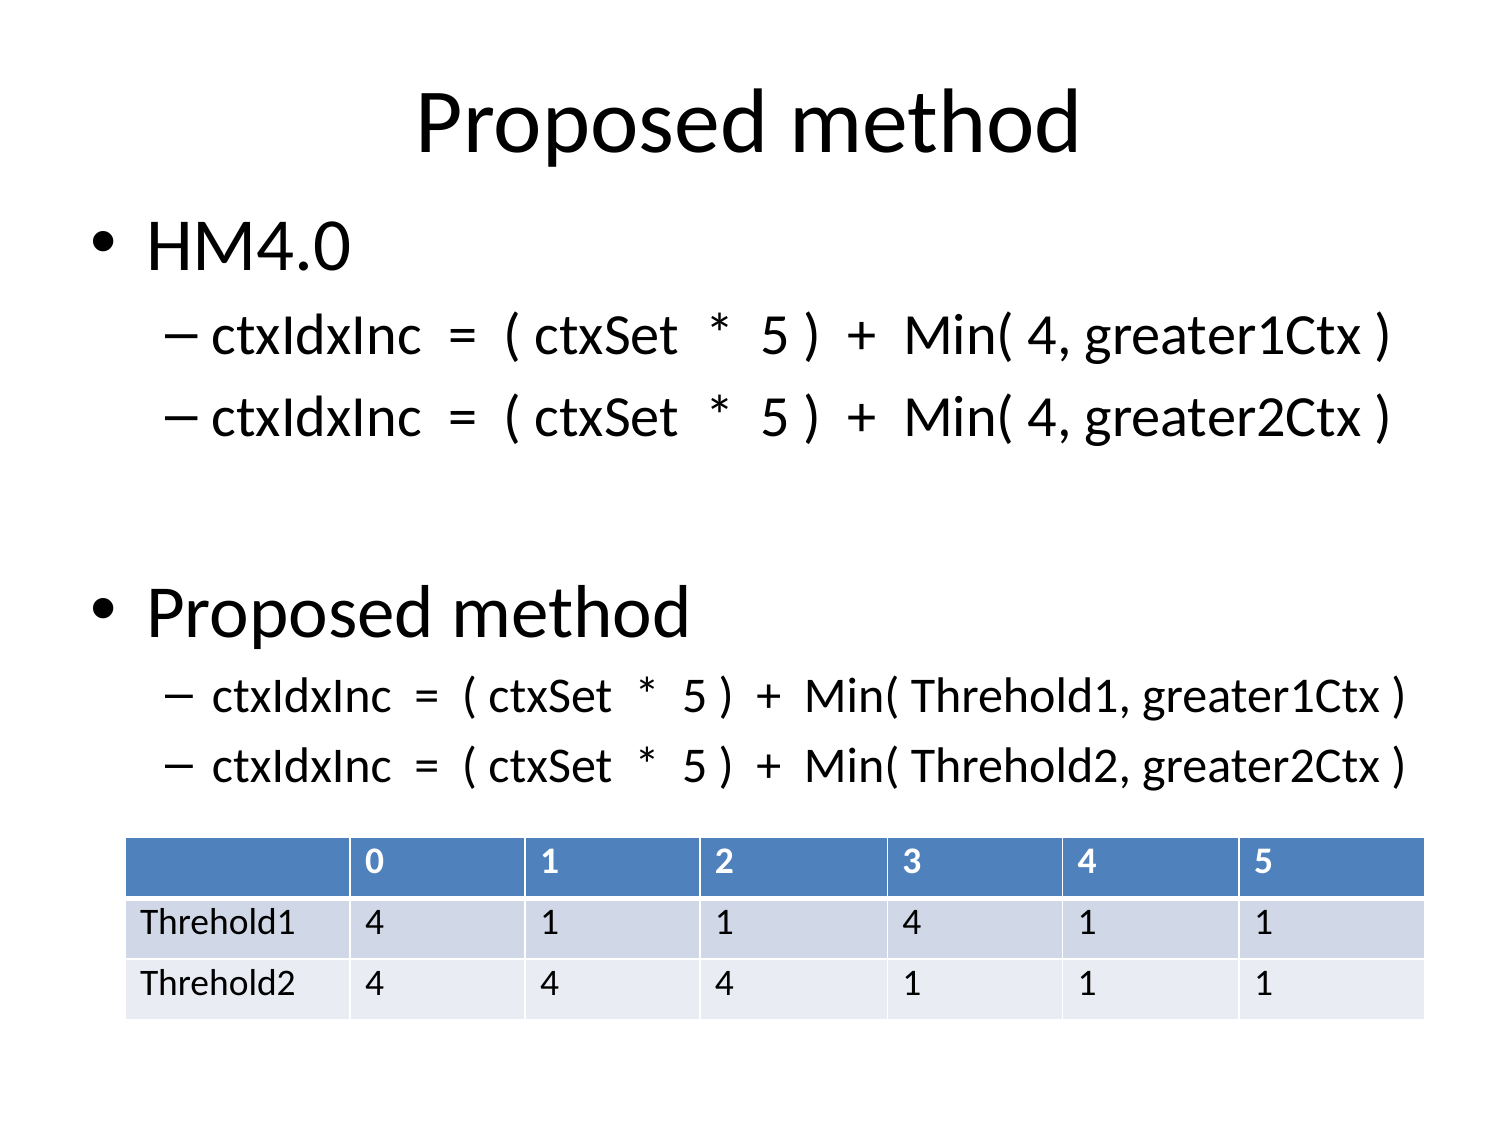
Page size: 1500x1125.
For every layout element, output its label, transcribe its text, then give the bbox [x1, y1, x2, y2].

table_header 0 [351, 838, 524, 896]
table_cell 4 [888, 901, 1062, 958]
table_cell 4 [351, 901, 524, 958]
table_cell 1 [1063, 901, 1238, 958]
table_cell Threhold1 [126, 901, 349, 958]
title Proposed method [75, 37, 1425, 187]
table_cell 1 [1240, 901, 1424, 958]
table_cell 1 [1063, 960, 1238, 1019]
table_cell 1 [701, 901, 887, 958]
list HM4.0 ctxIdxInc = ( ctxSet * 5 ) + Min( 4, greater1Ctx ) ctxIdxInc = ( ctxSet * 5 ) + Min( 4, greater2Ctx ) Proposed method ctxIdxInc = ( ctxSet * 5 ) + Min( Threhold1, greater1Ctx ) ctxIdxInc = ( ctxSet * 5 ) + Min( Threhold2, greater2Ctx ) [75, 187, 1425, 1038]
table_header [126, 838, 349, 896]
table_cell 1 [888, 960, 1062, 1019]
table_cell 4 [701, 960, 887, 1019]
table_header 5 [1240, 838, 1424, 896]
table_cell 1 [1240, 960, 1424, 1019]
table_header 4 [1063, 838, 1238, 896]
table_header 1 [526, 838, 699, 896]
table_cell 4 [526, 960, 699, 1019]
table_cell 4 [351, 960, 524, 1019]
table_cell 1 [526, 901, 699, 958]
table_header 3 [888, 838, 1062, 896]
table_header 2 [701, 838, 887, 896]
table_cell Threhold2 [126, 960, 349, 1019]
